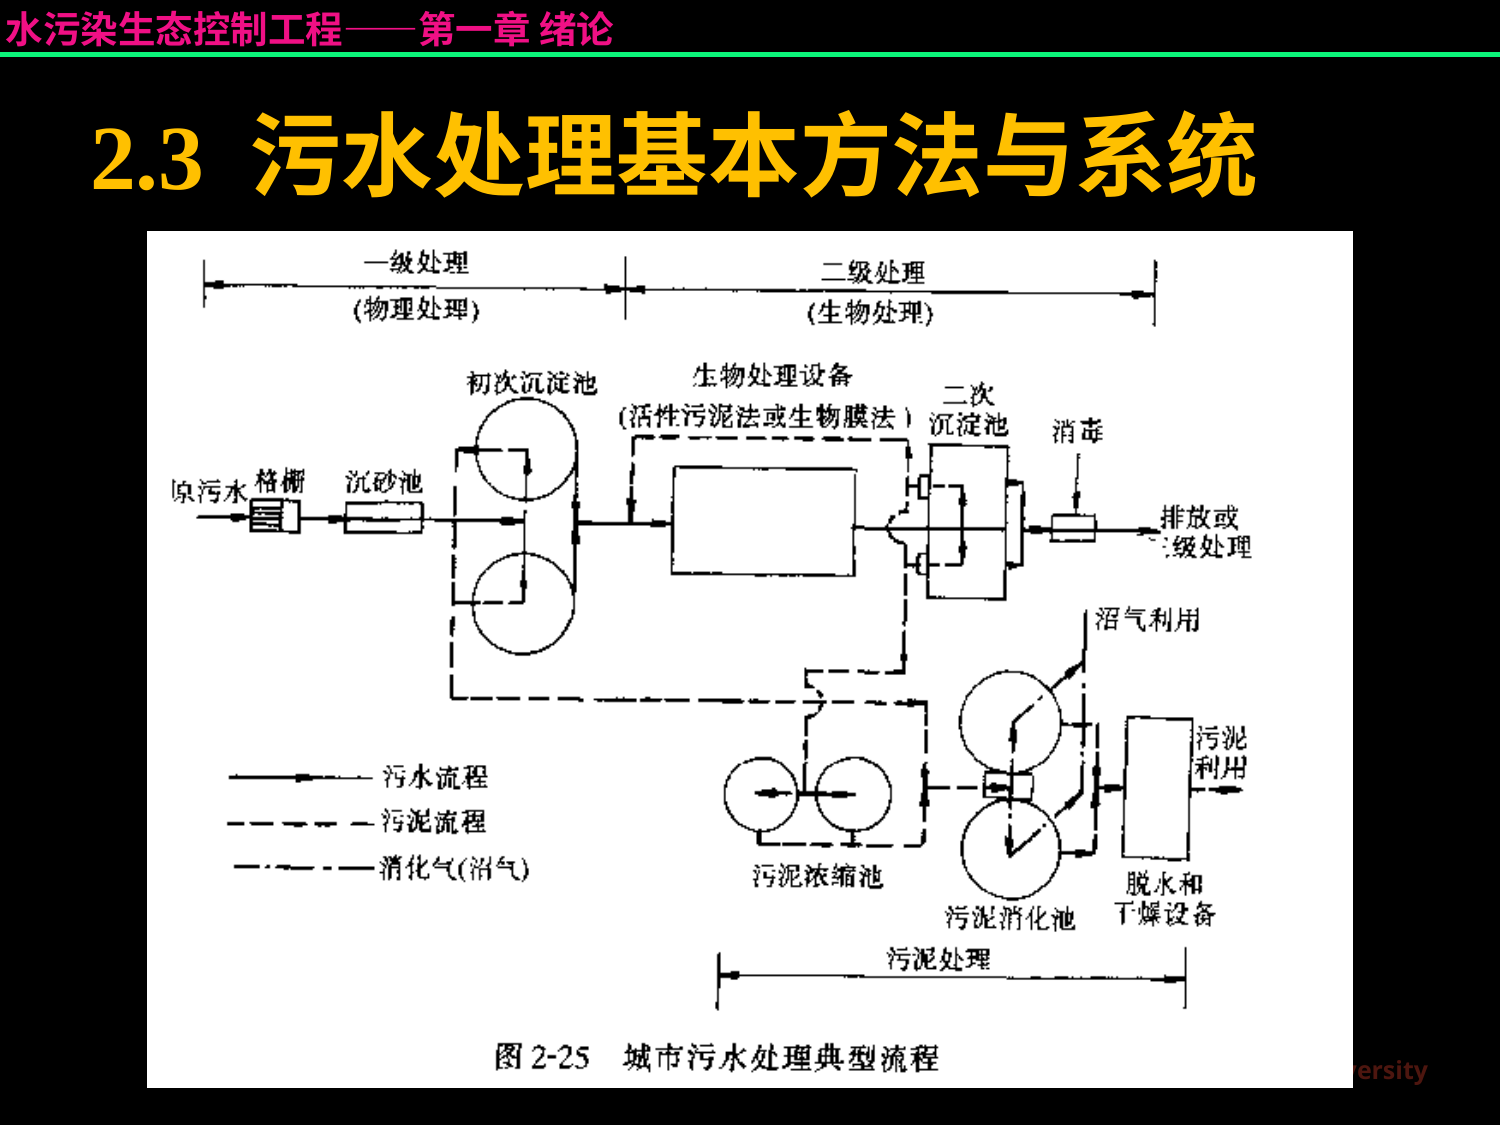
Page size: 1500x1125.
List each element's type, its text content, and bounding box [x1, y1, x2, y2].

picture [147, 231, 1353, 1088]
title 2.3 污水处理基本方法与系统 [75, 59, 1425, 248]
